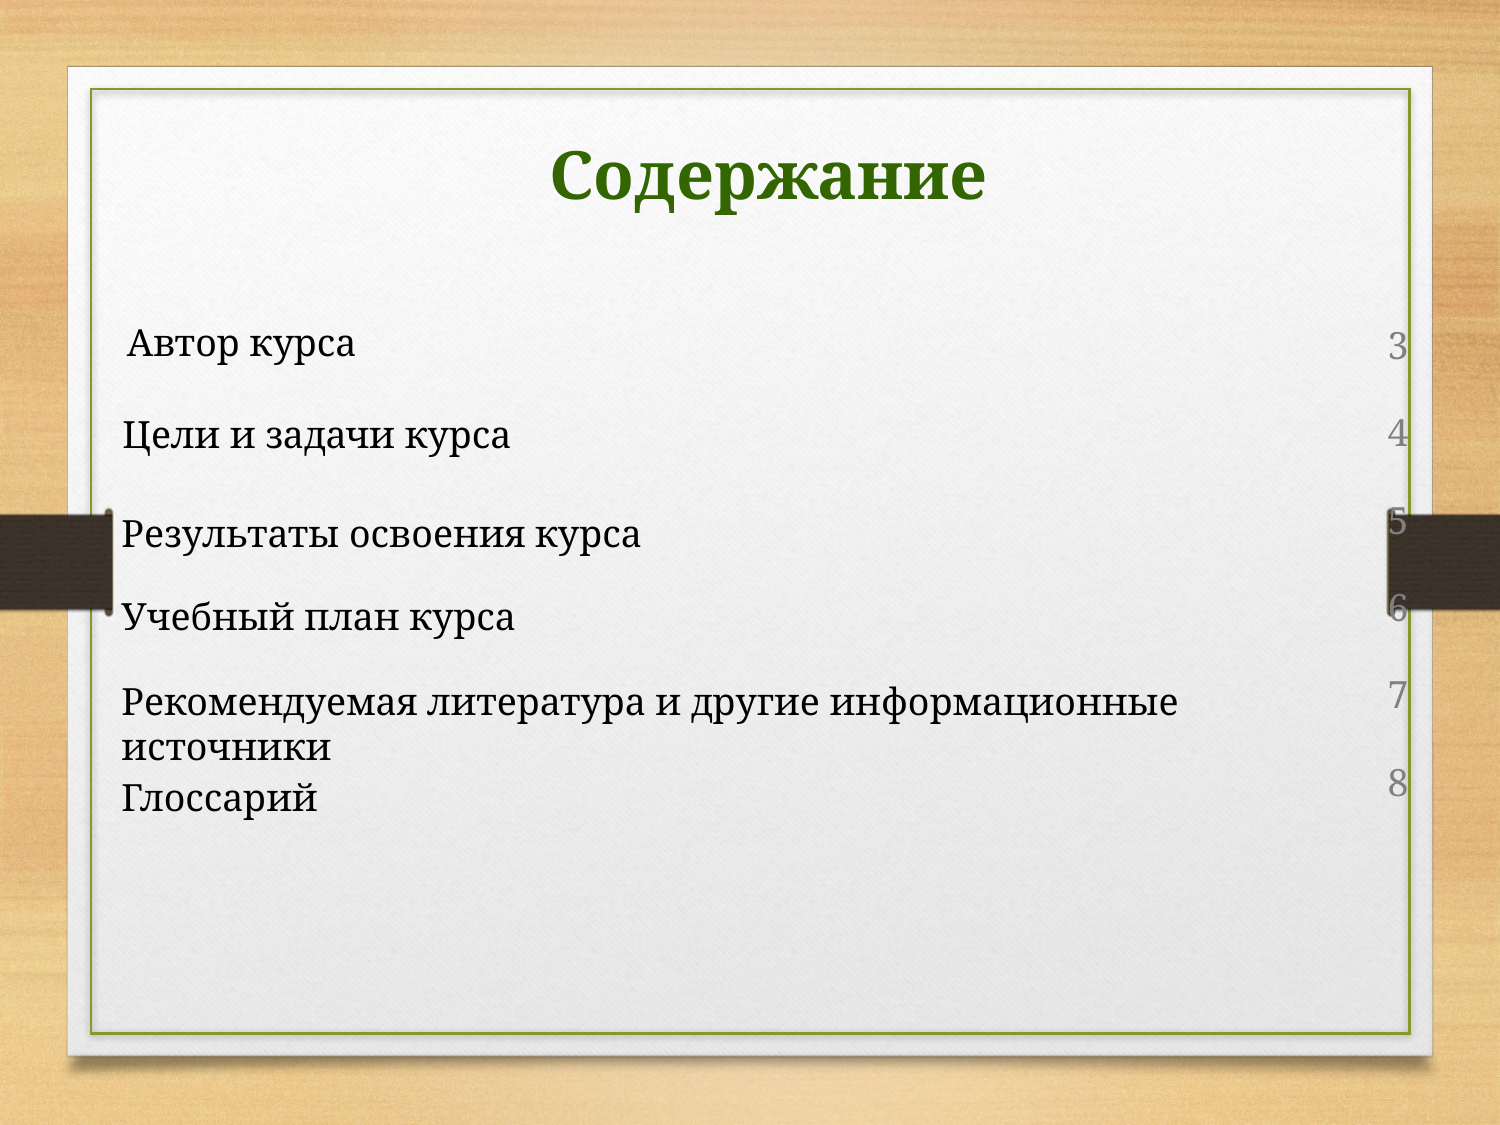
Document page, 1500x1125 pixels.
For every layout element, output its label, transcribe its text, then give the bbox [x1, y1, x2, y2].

picture [0, 0, 1500, 1125]
text_box Автор курса [112, 311, 857, 371]
text_box Цели и задачи курса [107, 404, 852, 464]
text_box 7 [1293, 664, 1424, 724]
text_box Учебный план курса [106, 585, 851, 646]
text_box 6 [1293, 576, 1424, 637]
text_box Глоссарий [106, 766, 851, 827]
text_box 5 [1293, 489, 1424, 549]
text_box Содержание [112, 113, 1425, 233]
text_box 4 [1293, 401, 1424, 462]
text_box Рекомендуемая литература и другие информационные источники [106, 670, 1241, 775]
text_box Результаты освоения курса [106, 502, 851, 563]
text_box 8 [1293, 751, 1424, 812]
text_box 3 [1293, 314, 1424, 375]
